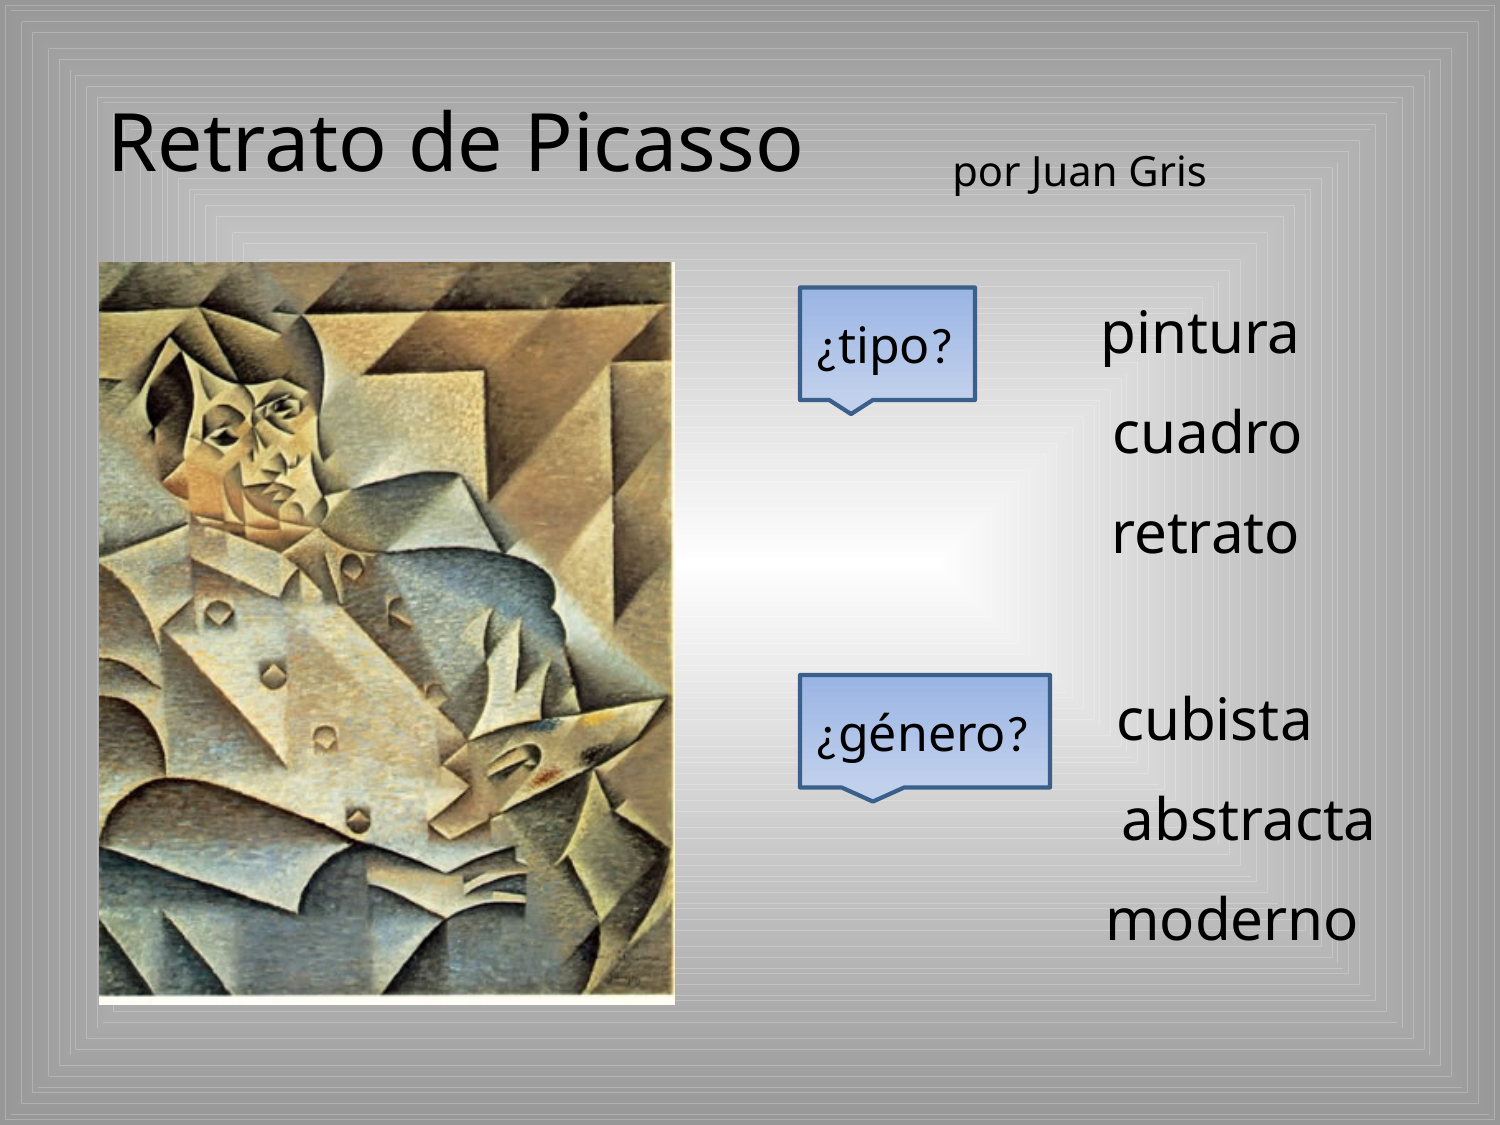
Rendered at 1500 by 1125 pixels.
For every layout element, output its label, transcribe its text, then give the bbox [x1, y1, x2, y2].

text_box pintura [1086, 287, 1315, 373]
text_box moderno [1090, 875, 1374, 960]
text_box ¿género? [797, 672, 1053, 804]
text_box por Juan Gris [937, 137, 1388, 203]
text_box ¿tipo? [797, 285, 978, 416]
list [99, 262, 676, 1006]
text_box cubista [1101, 675, 1328, 760]
title Retrato de Picasso [75, 45, 838, 233]
text_box abstracta [1107, 774, 1392, 860]
text_box cuadro [1097, 387, 1318, 473]
text_box retrato [1096, 487, 1315, 573]
